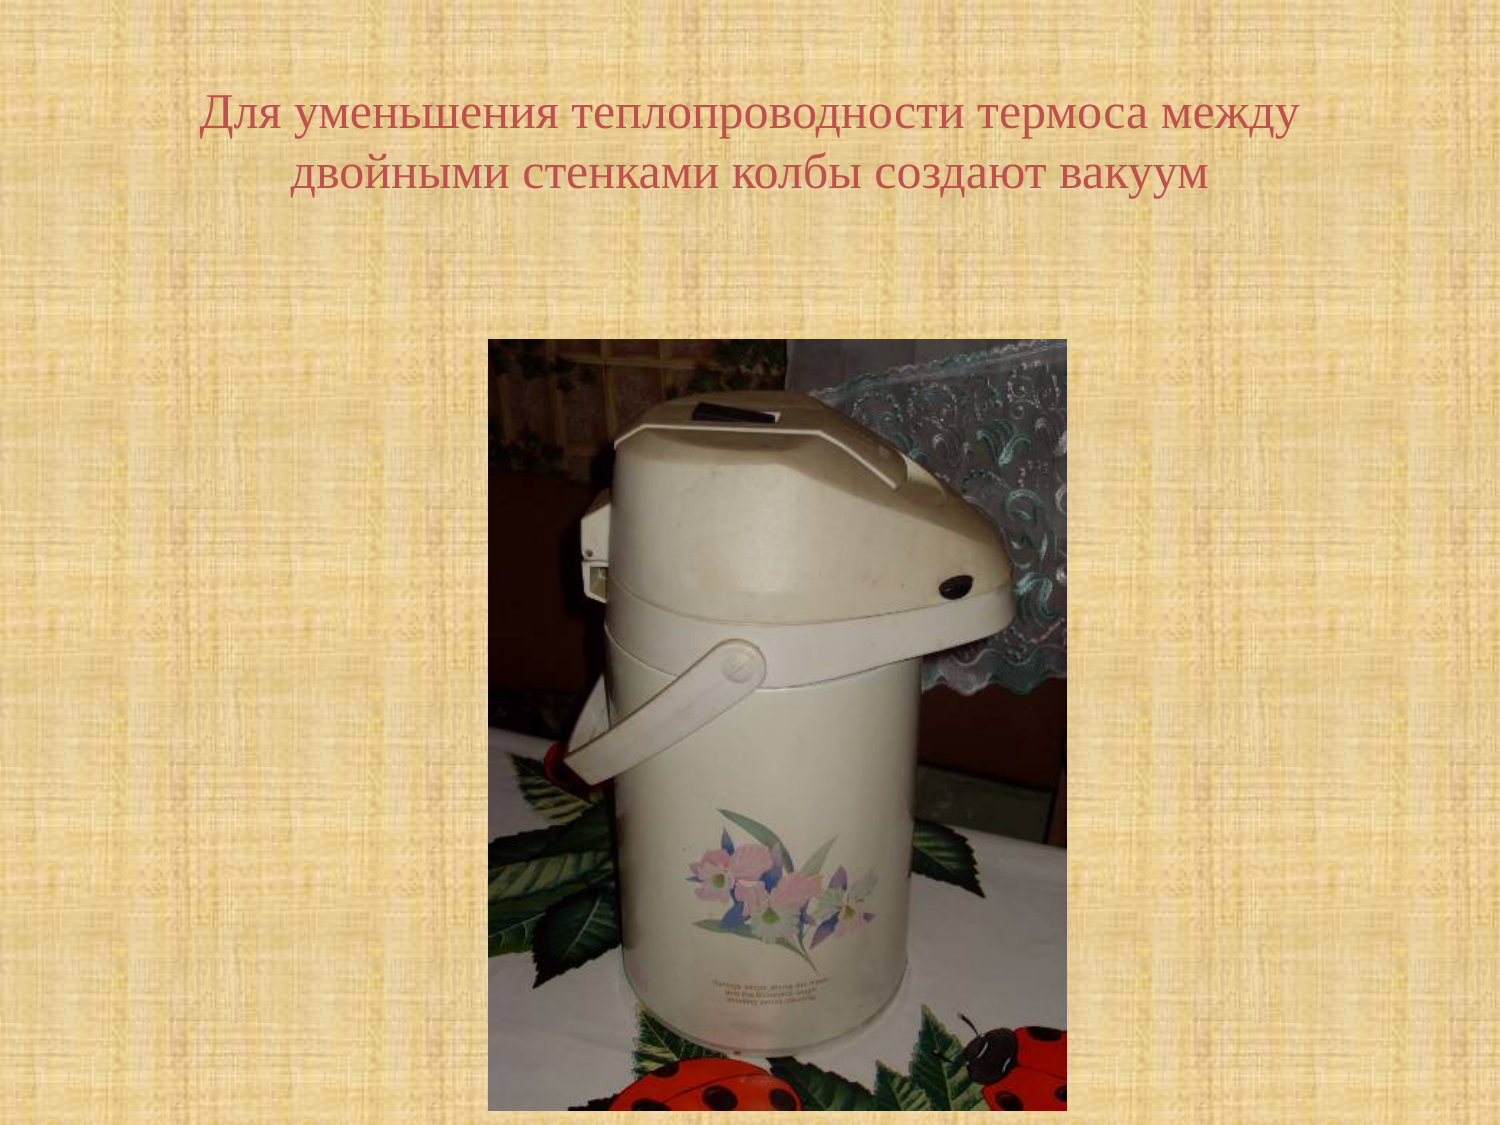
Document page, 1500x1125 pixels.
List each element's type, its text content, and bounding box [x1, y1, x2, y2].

title Для уменьшения теплопроводности термоса между двойными стенками колбы создают вакуум [75, 45, 1425, 233]
picture [0, 0, 1500, 1125]
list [488, 339, 1067, 1111]
